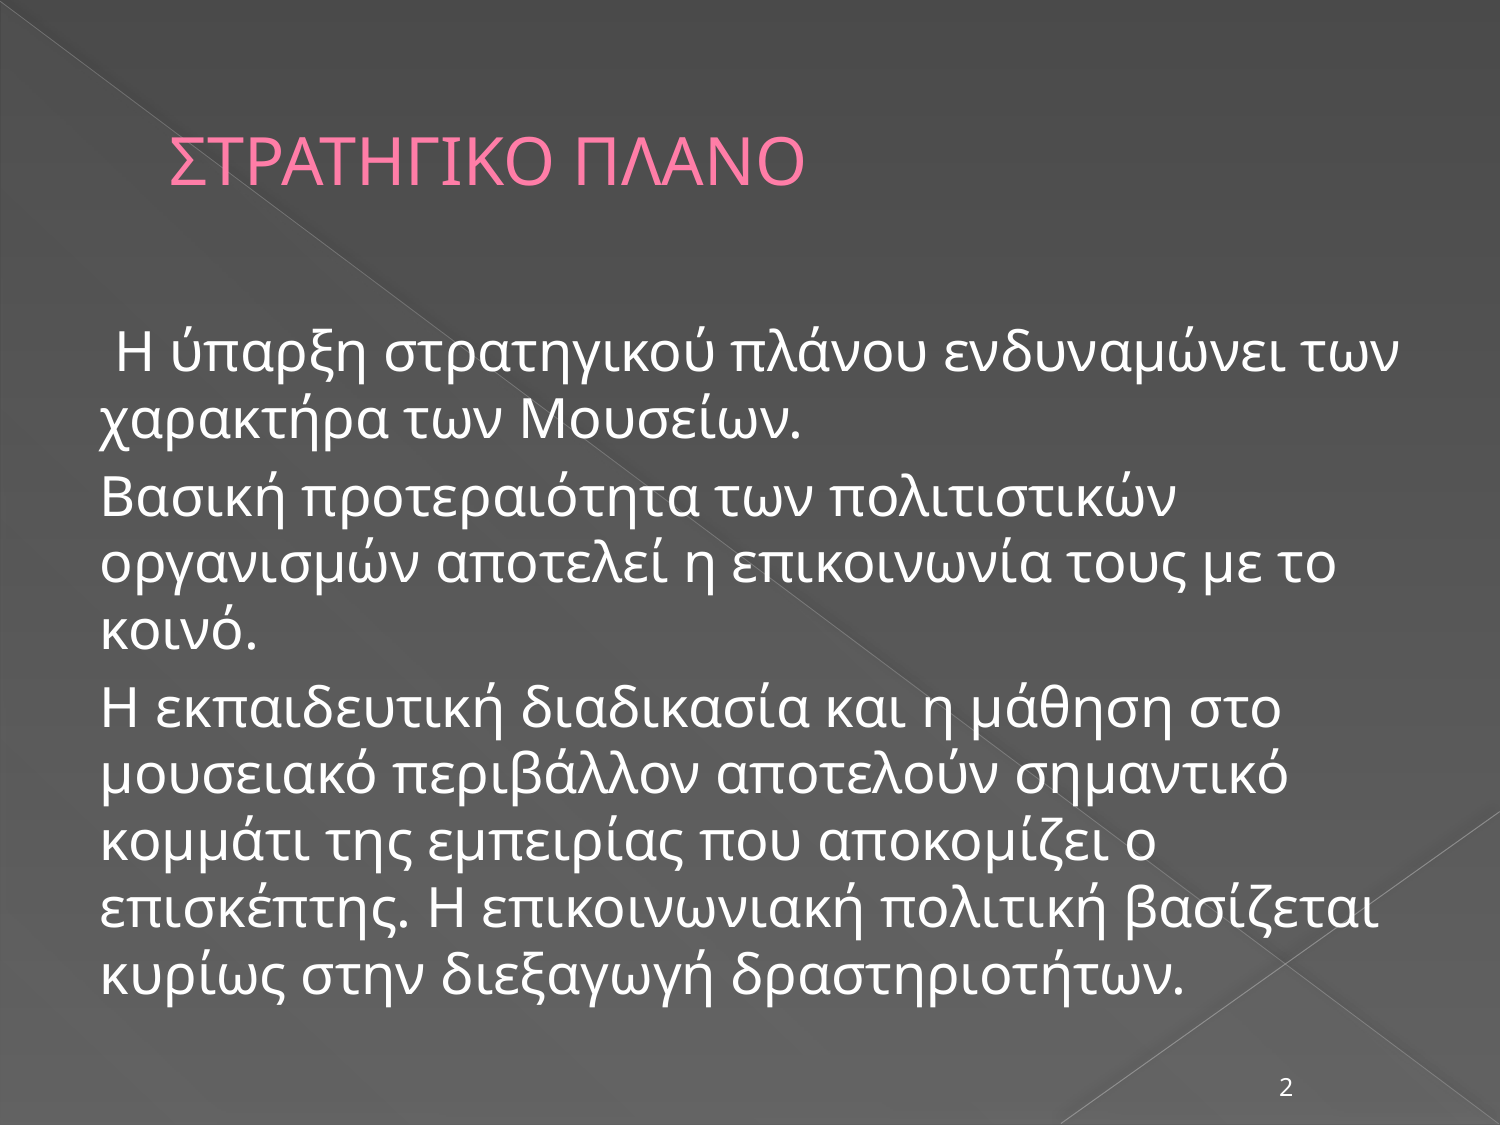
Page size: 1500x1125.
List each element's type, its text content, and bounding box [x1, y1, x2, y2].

title ΣΤΡΑΤΗΓΙΚΟ ΠΛΑΝΟ [75, 43, 1425, 274]
slide_number 2 [1245, 1063, 1328, 1113]
list Η ύπαρξη στρατηγικού πλάνου ενδυναμώνει των χαρακτήρα των Μουσείων. Βασική προτεραιότητα των πολιτιστικών οργανισμών αποτελεί η επικοινωνία τους με το κοινό. Η εκπαιδευτική διαδικασία και η μάθηση στο μουσειακό περιβάλλον αποτελούν σημαντικό κομμάτι της εμπειρίας που αποκομίζει ο επισκέπτης. Η επικοινωνιακή πολιτική βασίζεται κυρίως στην διεξαγωγή δραστηριοτήτων. [75, 308, 1425, 1059]
